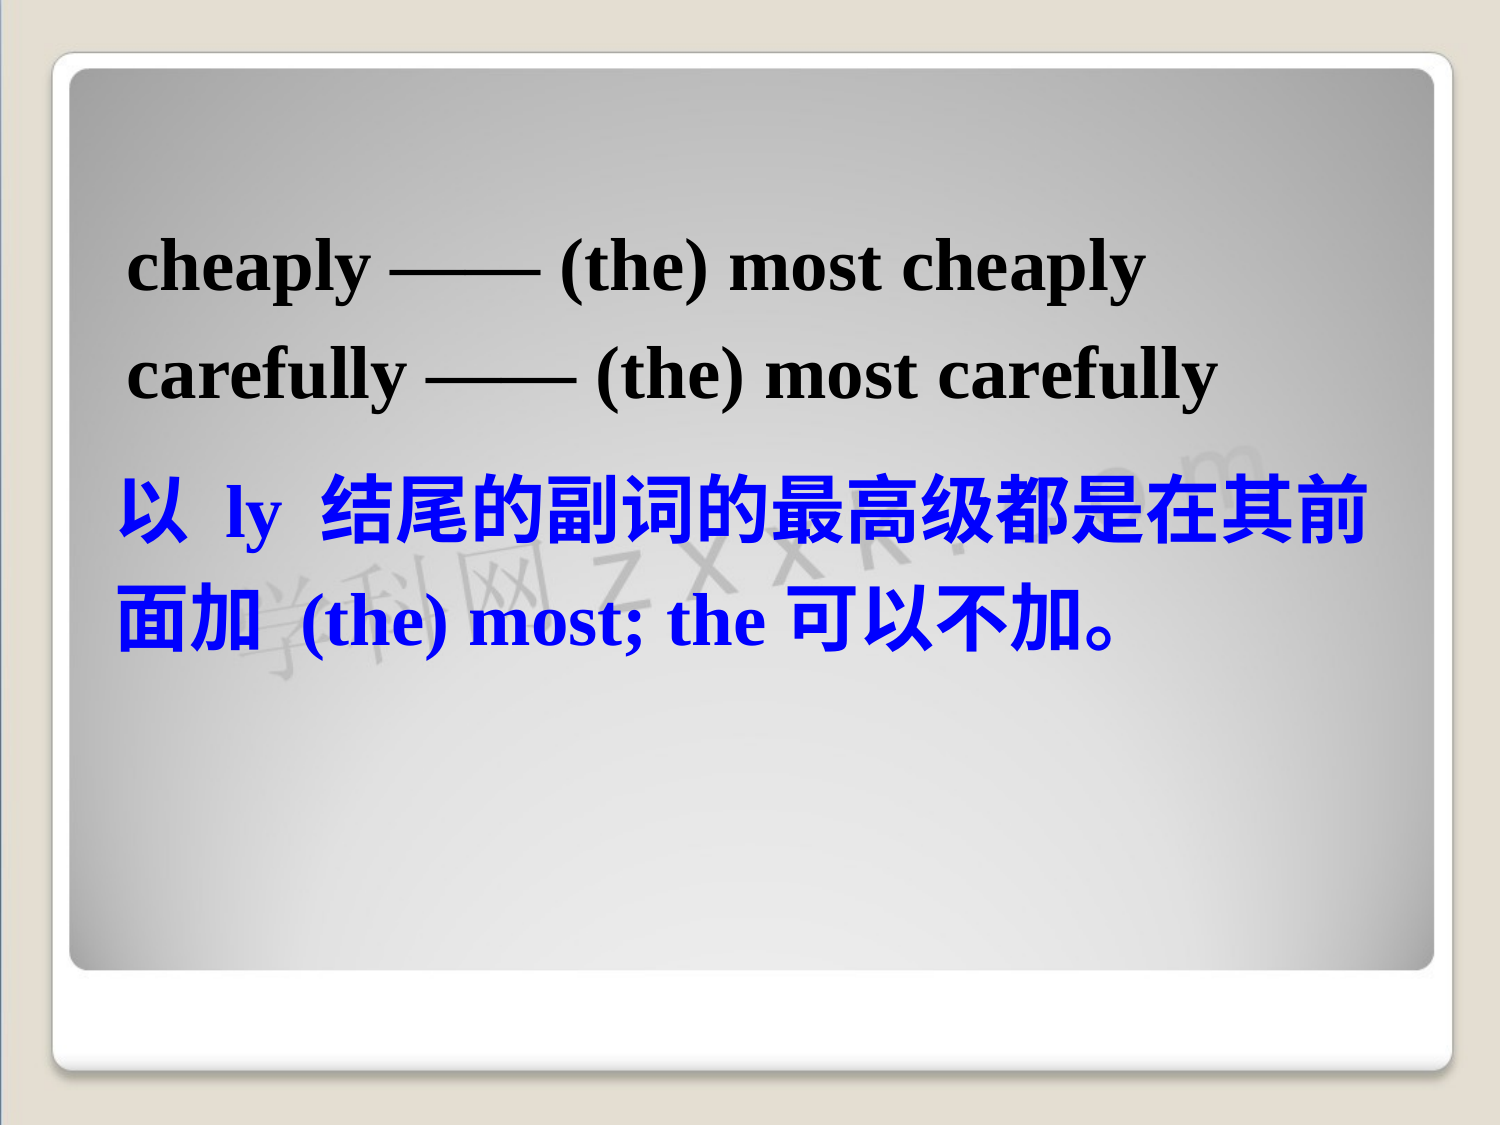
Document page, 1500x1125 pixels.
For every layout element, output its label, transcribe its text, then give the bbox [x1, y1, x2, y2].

text_box 以 ly 结尾的副词的最高级都是在其前面加 (the) most; the可以不加。 [100, 437, 1388, 669]
text_box cheaply —— (the) most cheaply carefully —— (the) most carefully [111, 189, 1270, 421]
picture [0, 0, 1500, 1125]
